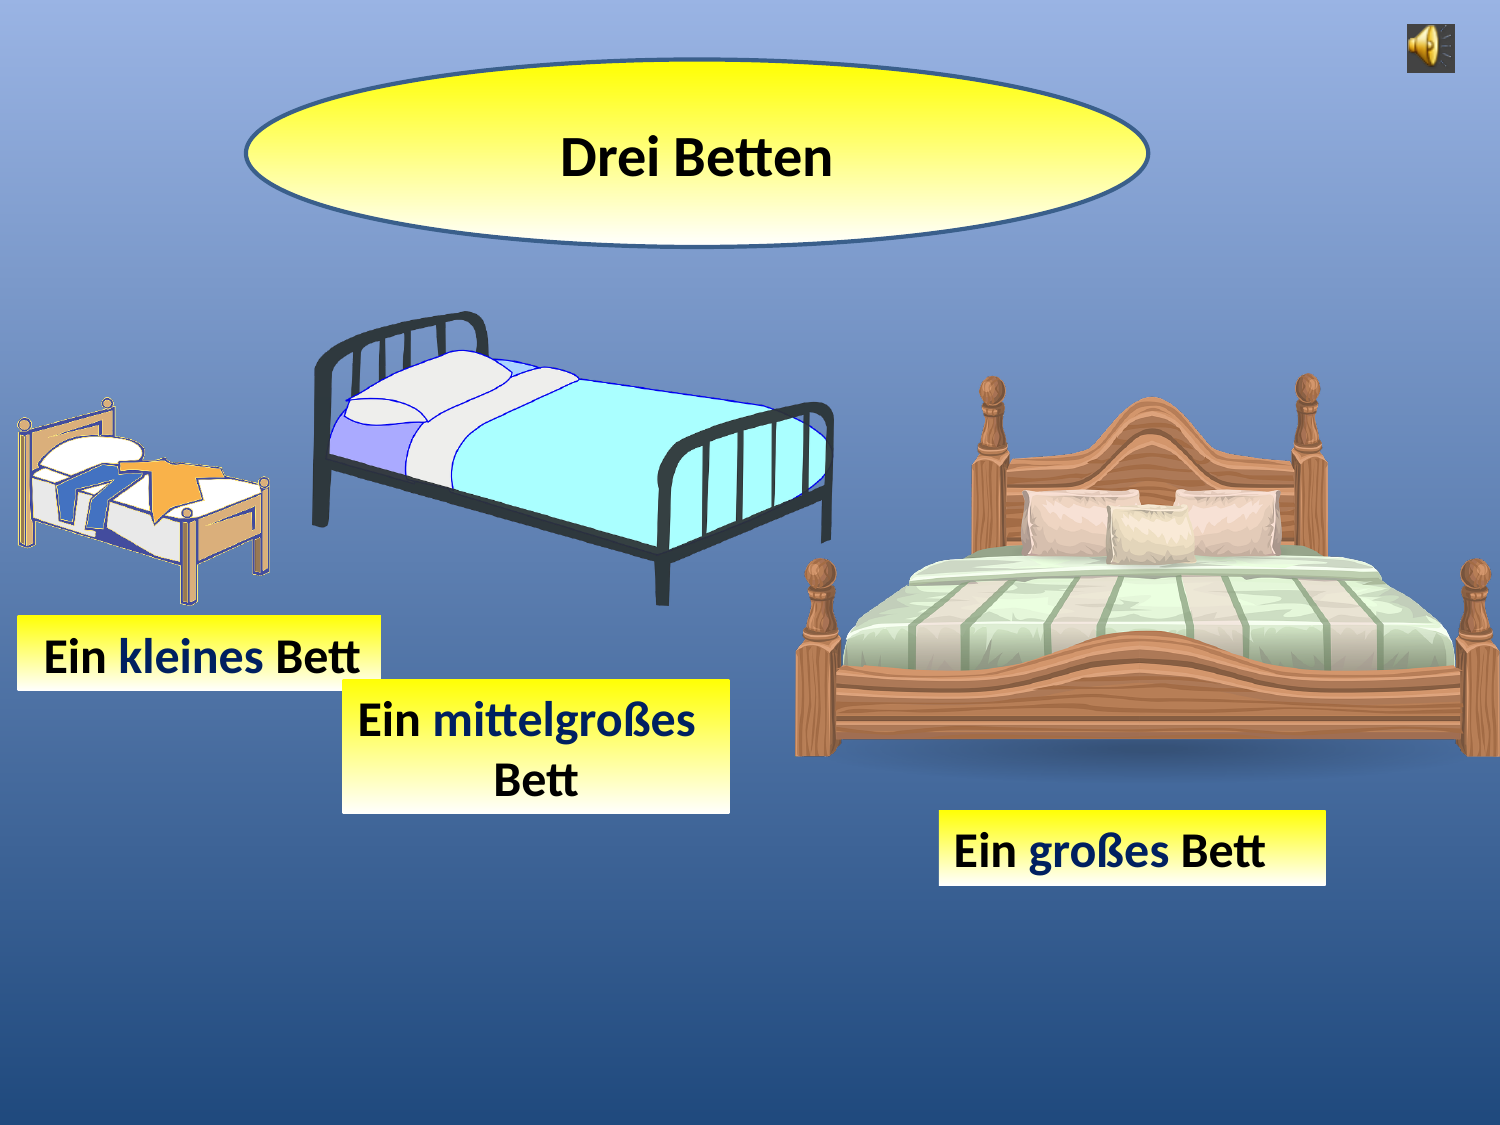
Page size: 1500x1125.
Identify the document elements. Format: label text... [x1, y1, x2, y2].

picture [312, 311, 1500, 784]
text_box Drei Betten [243, 57, 1151, 250]
picture [1406, 23, 1457, 74]
text_box Ein großes Bett [938, 810, 1326, 886]
text_box Ein mittelgroßes Bett [342, 679, 730, 814]
picture [17, 396, 270, 606]
text_box Ein kleines Bett [17, 615, 381, 691]
